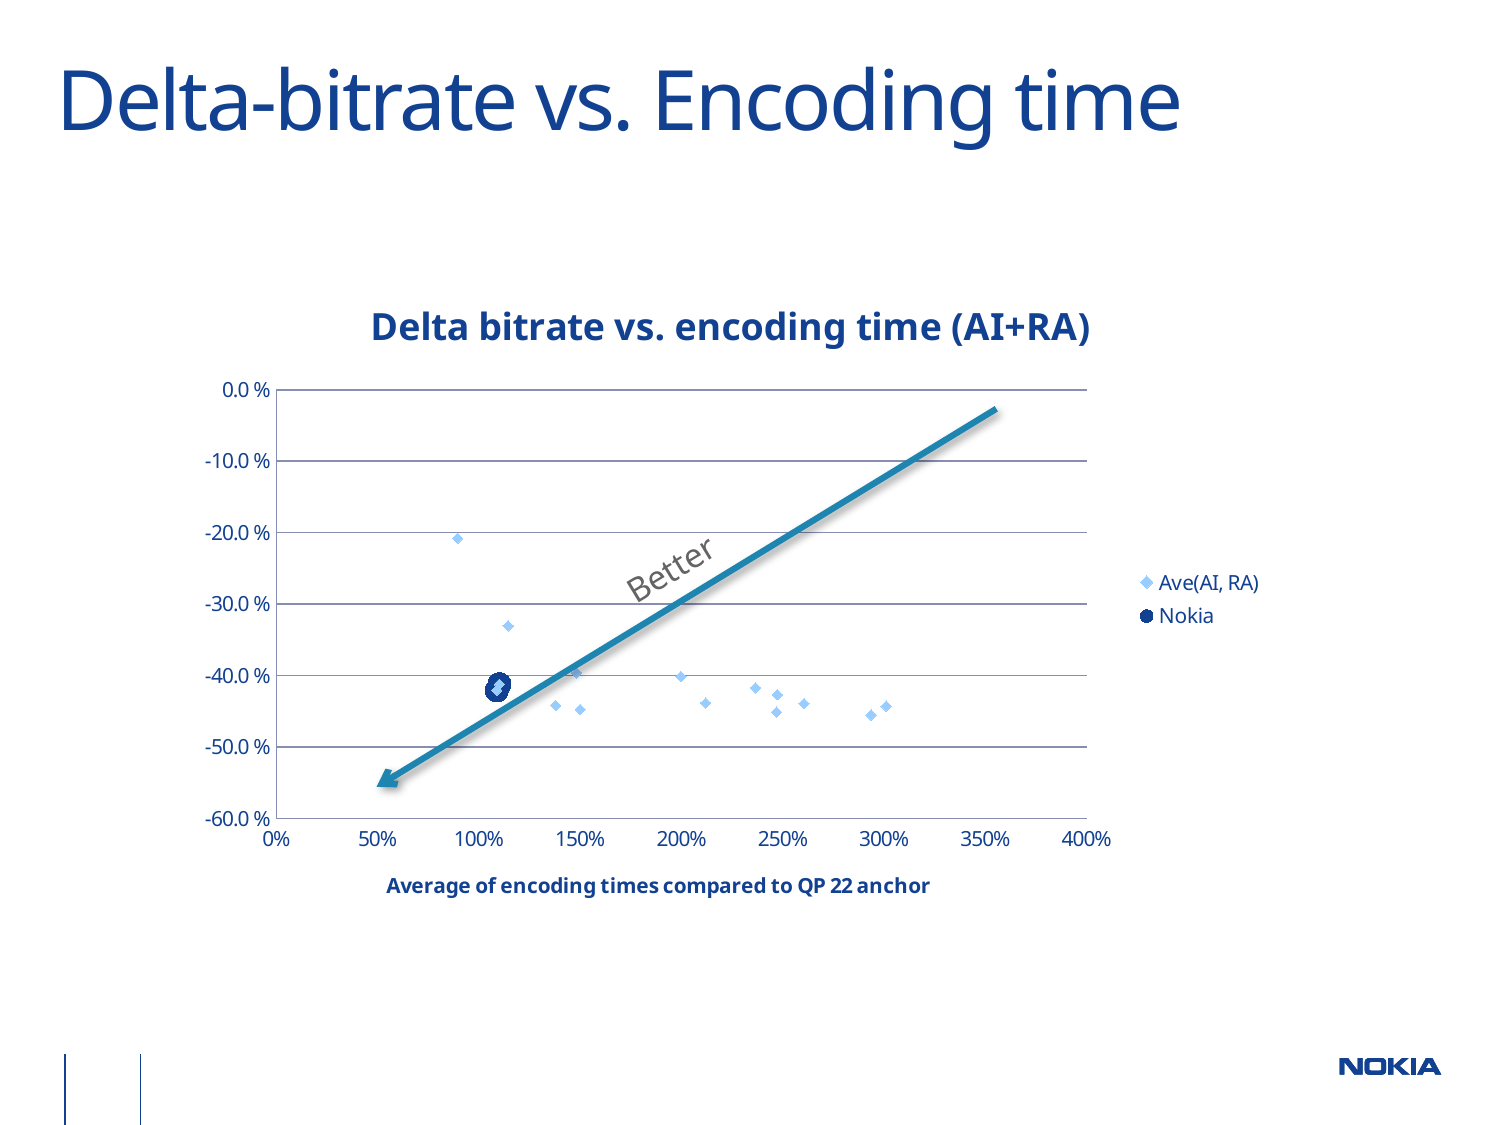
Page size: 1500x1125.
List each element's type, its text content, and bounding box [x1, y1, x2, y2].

title Delta-bitrate vs. Encoding time [56, 47, 1433, 149]
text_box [312, 408, 1030, 788]
chart [182, 266, 1279, 932]
